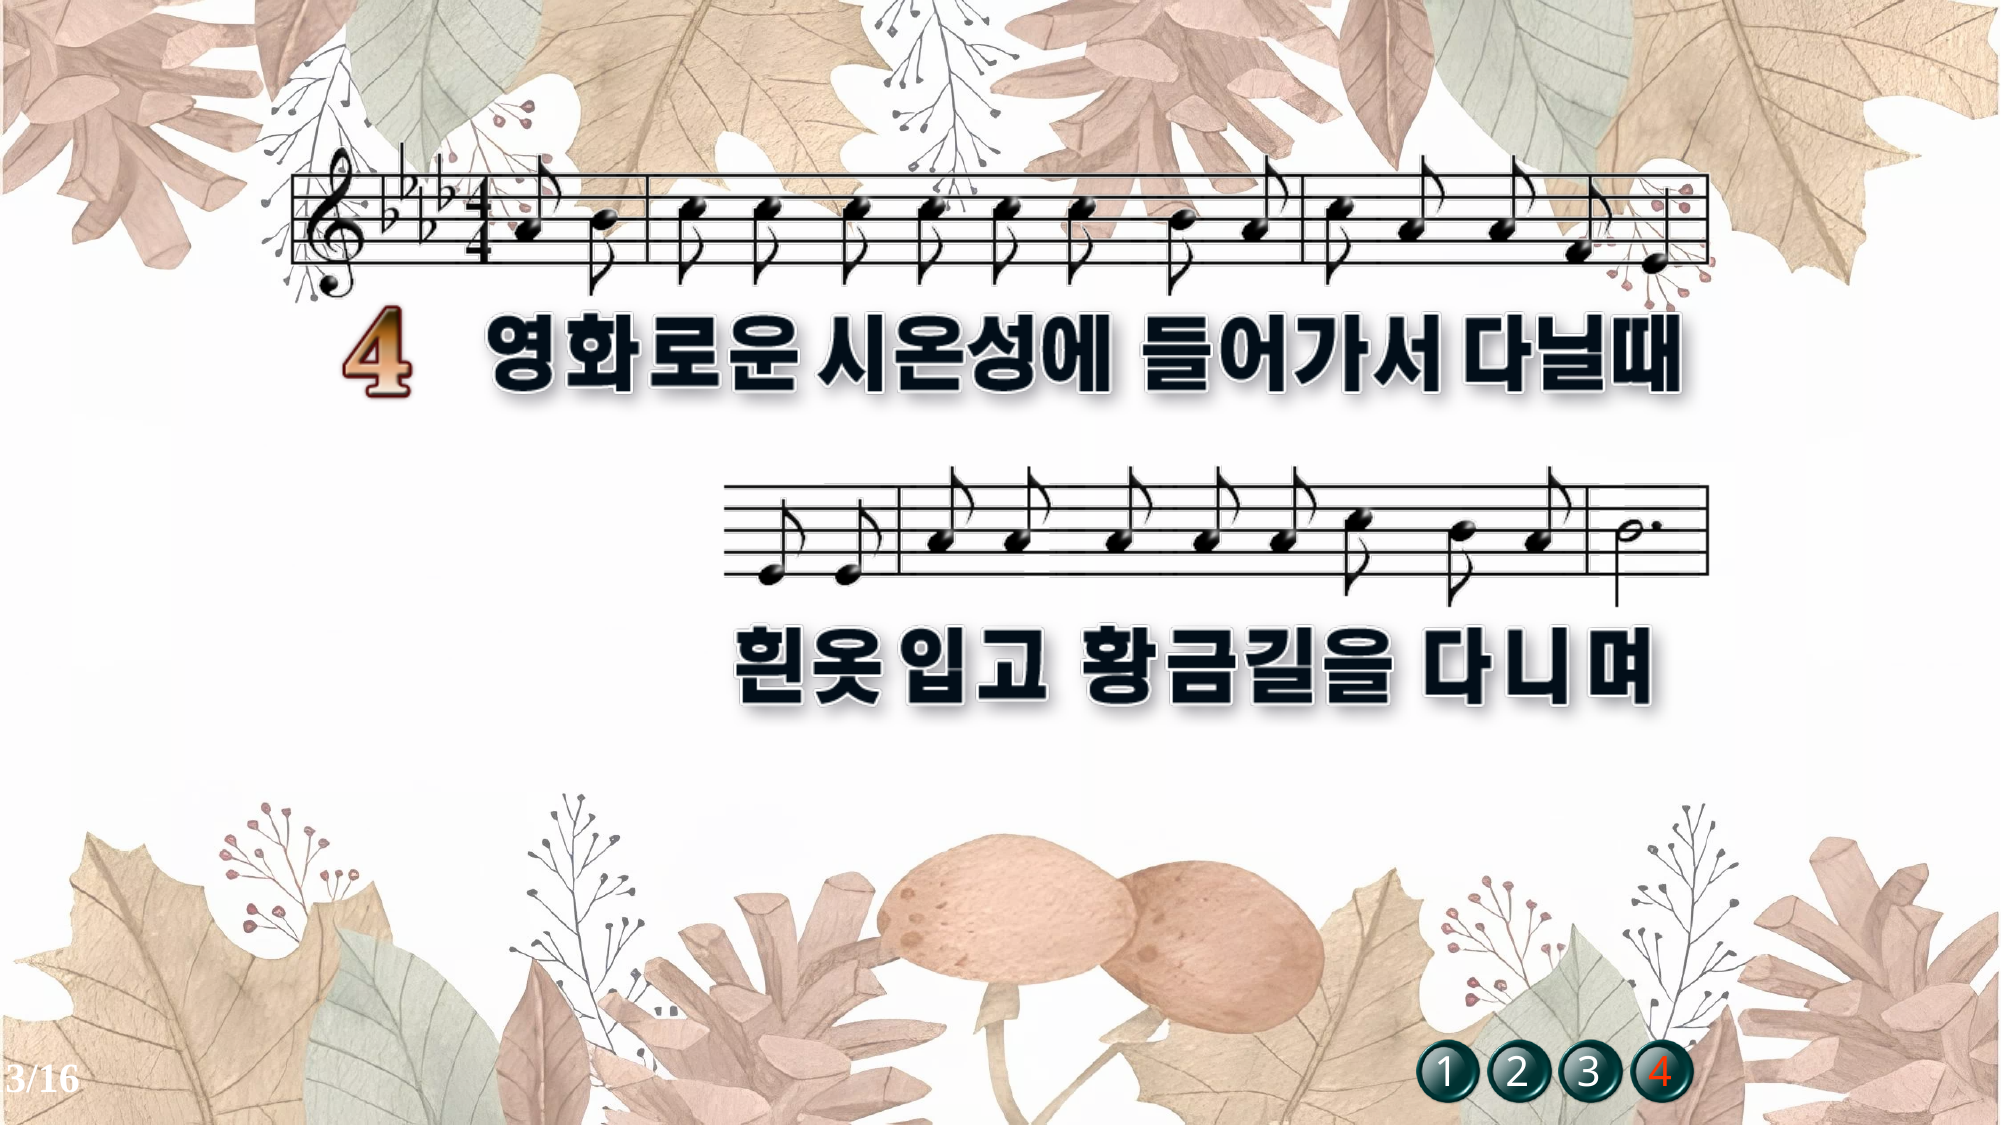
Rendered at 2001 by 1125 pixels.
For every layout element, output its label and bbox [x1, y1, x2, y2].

picture [0, 0, 2001, 1125]
text_box [1555, 1035, 1626, 1106]
text_box [1484, 1035, 1555, 1106]
text_box [1627, 1035, 1697, 1106]
text_box [1413, 1035, 1484, 1106]
